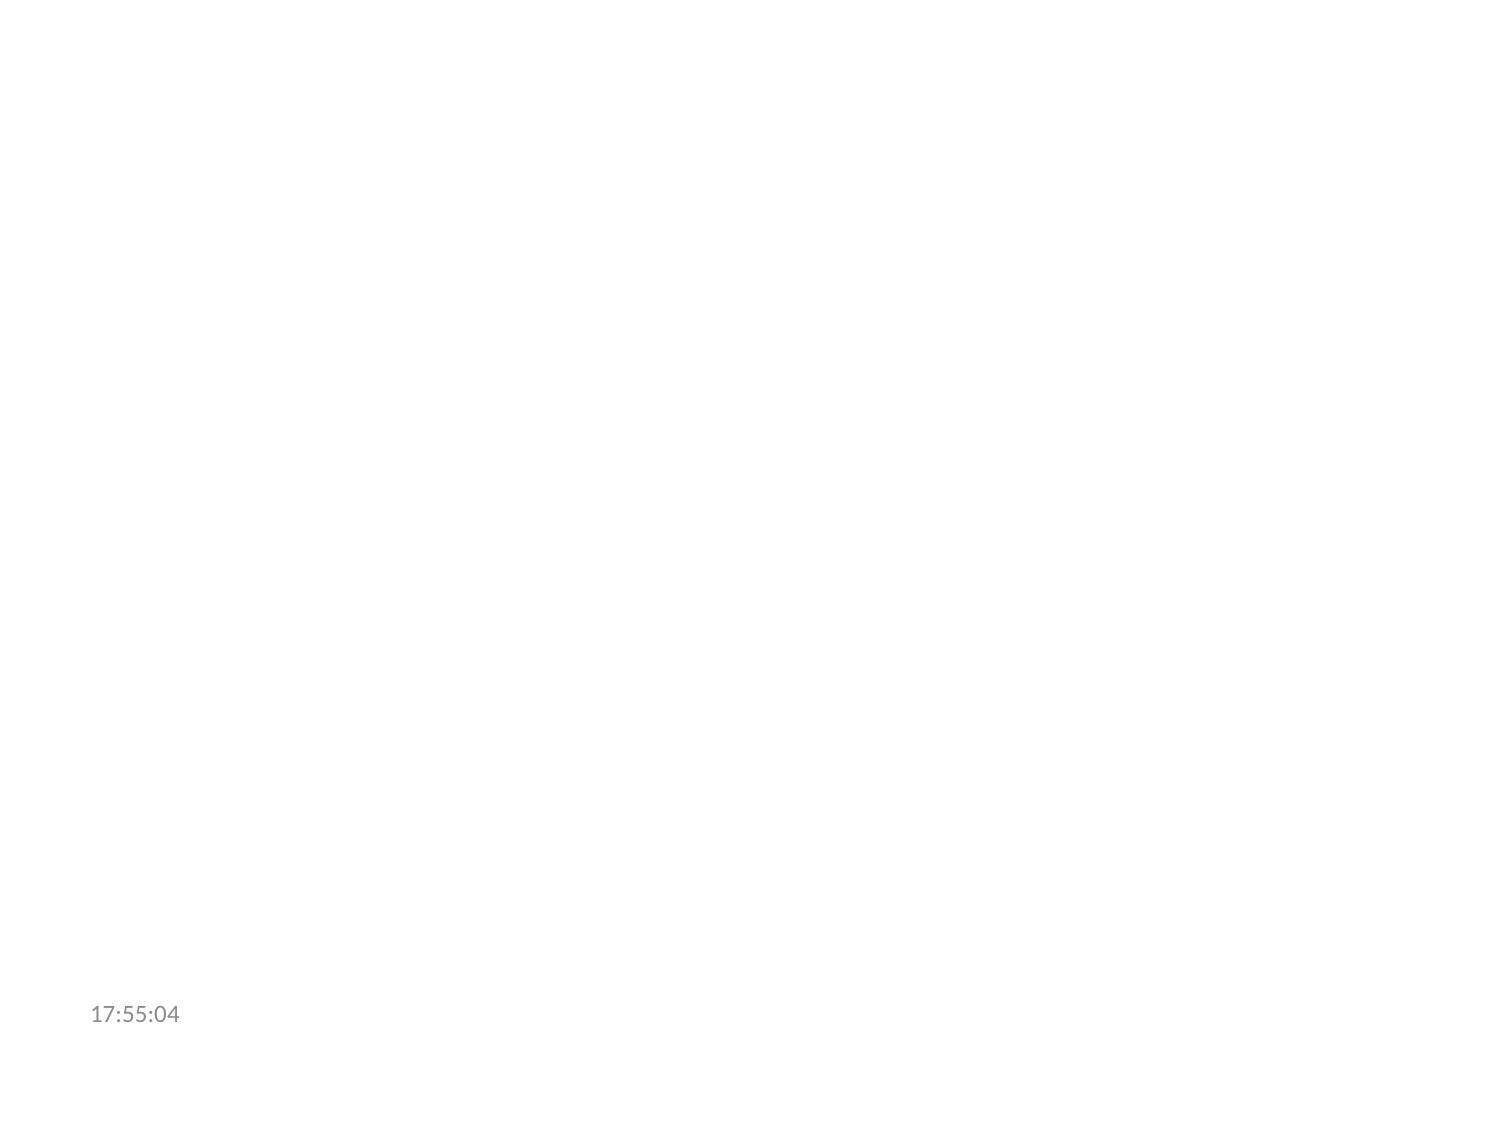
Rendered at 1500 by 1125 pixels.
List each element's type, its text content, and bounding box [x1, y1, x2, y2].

text_box 15:35:09 [75, 982, 425, 1043]
